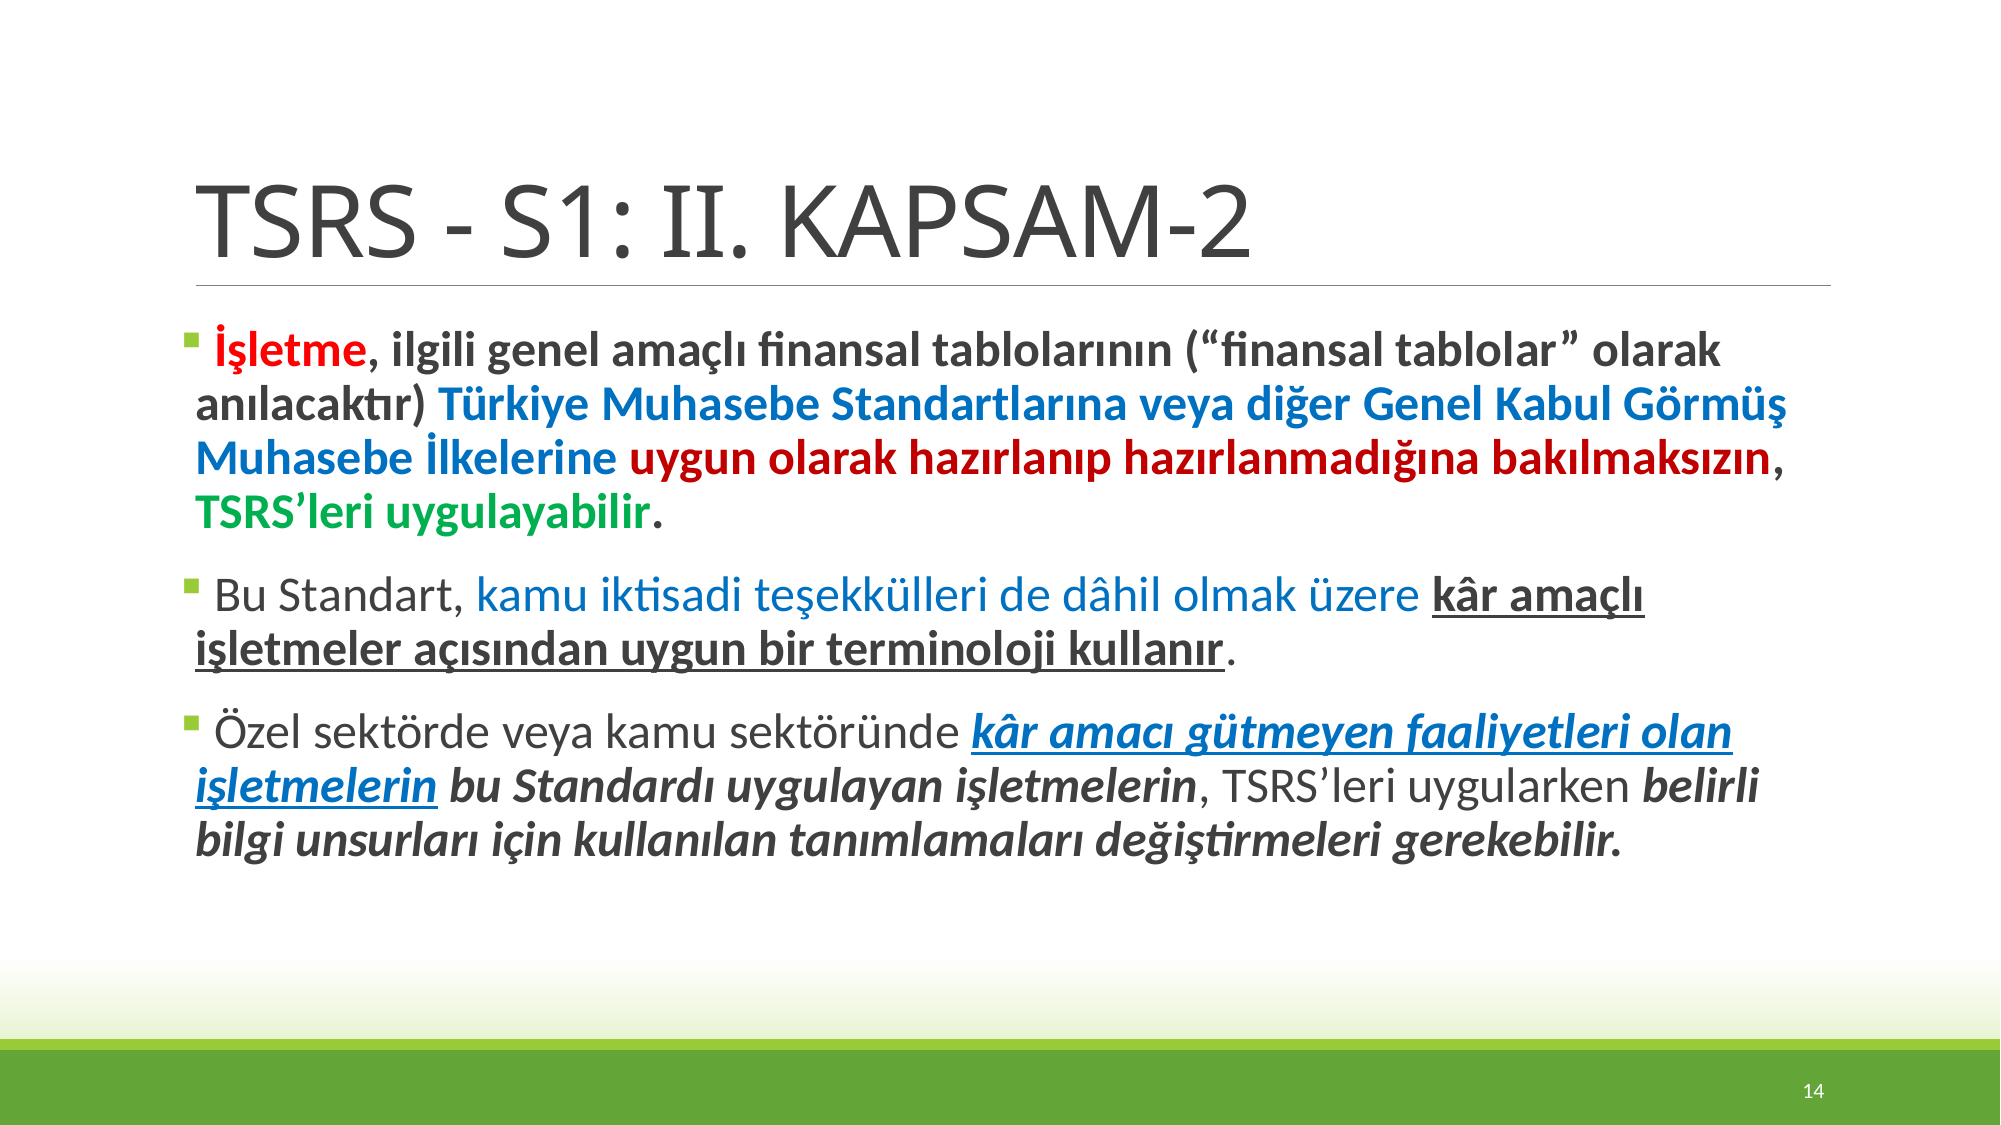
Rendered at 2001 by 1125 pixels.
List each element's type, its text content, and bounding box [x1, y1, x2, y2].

slide_number 14 [1624, 1059, 1840, 1120]
title TSRS - S1: II. KAPSAM-2 [180, 47, 1830, 285]
list İşletme, ilgili genel amaçlı finansal tablolarının (“finansal tablolar” olarak anılacaktır) Türkiye Muhasebe Standartlarına veya diğer Genel Kabul Görmüş Muhasebe İlkelerine uygun olarak hazırlanıp hazırlanmadığına bakılmaksızın, TSRS’leri uygulayabilir. Bu Standart, kamu iktisadi teşekkülleri de dâhil olmak üzere kâr amaçlı işletmeler açısından uygun bir terminoloji kullanır. Özel sektörde veya kamu sektöründe kâr amacı gütmeyen faaliyetleri olan işletmelerin bu Standardı uygulayan işletmelerin, TSRS’leri uygularken belirli bilgi unsurları için kullanılan tanımlamaları değiştirmeleri gerekebilir. [180, 315, 1845, 1044]
